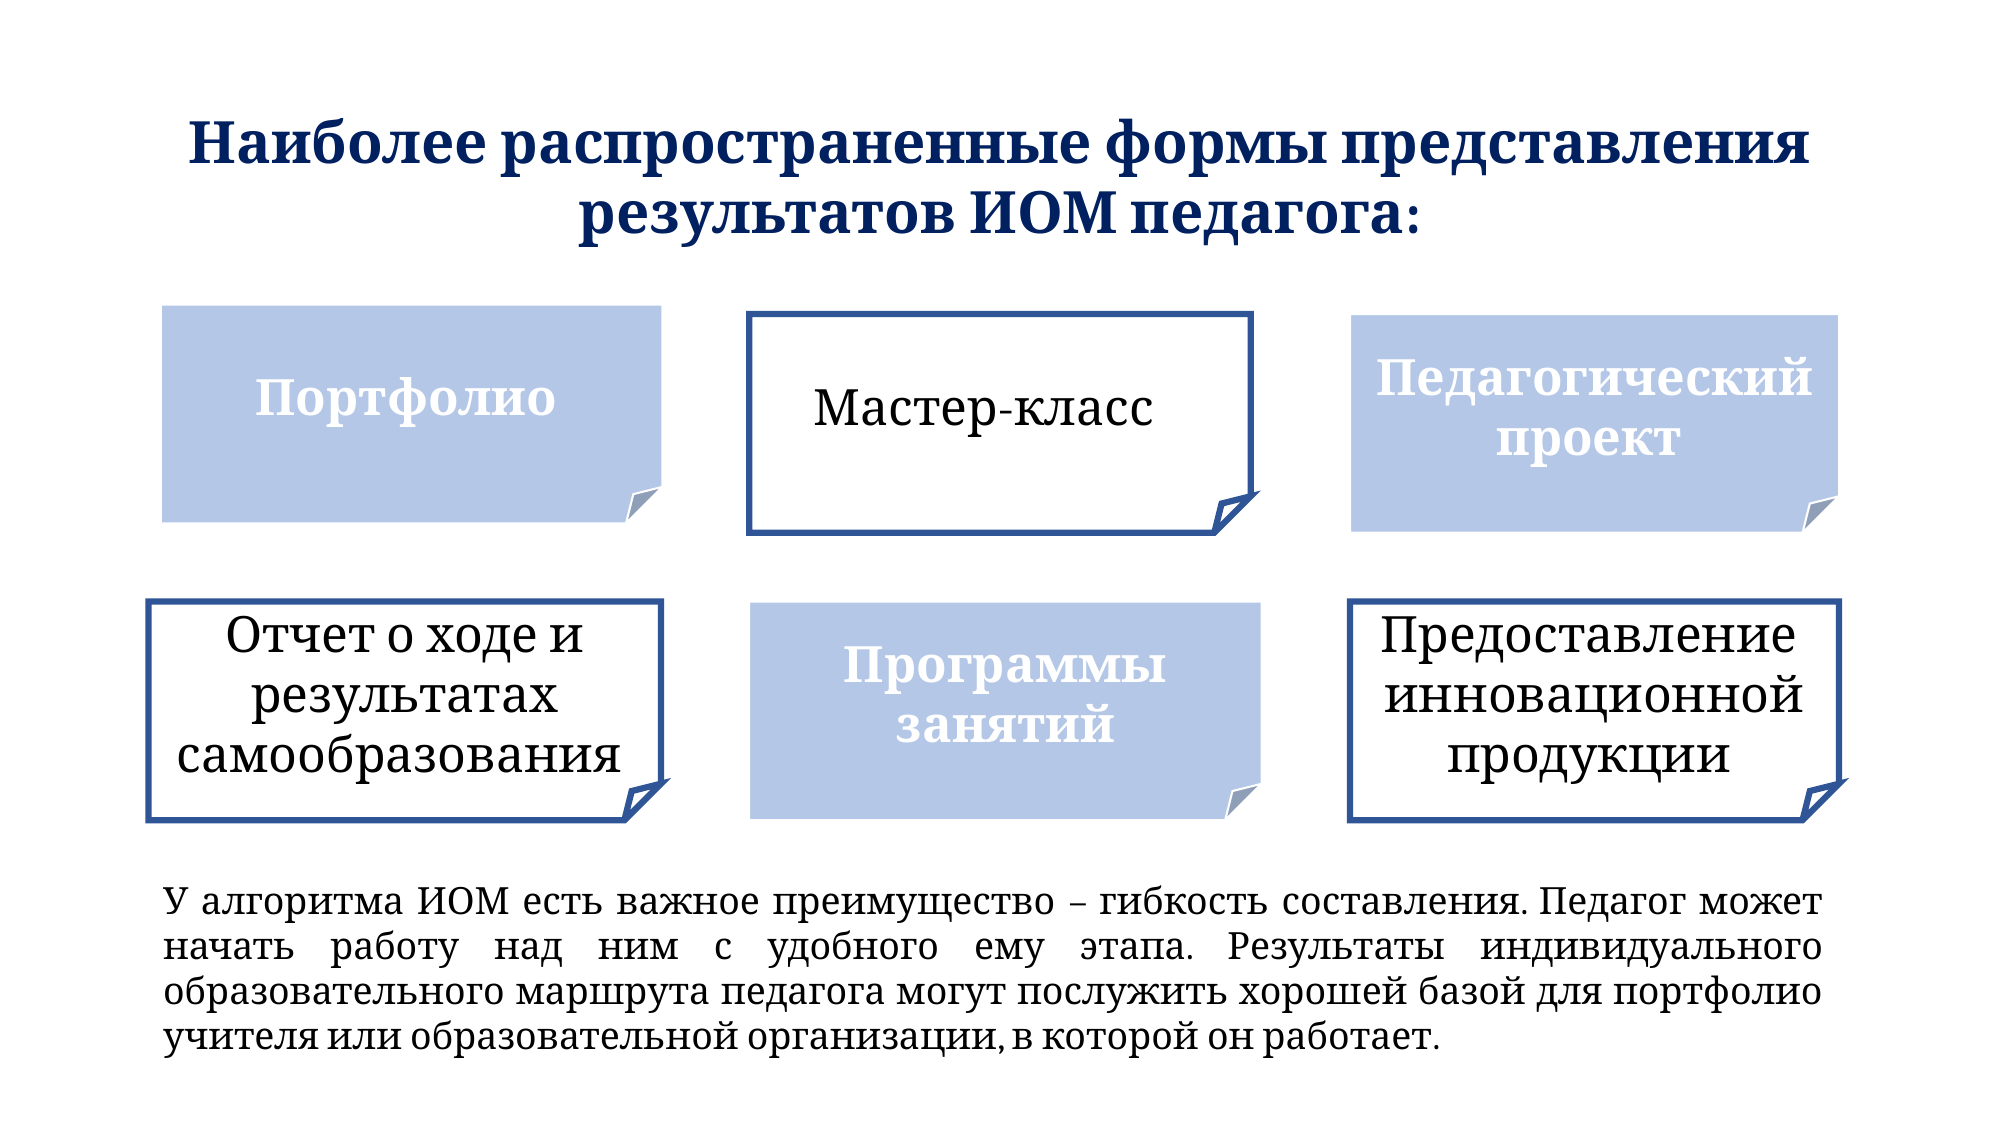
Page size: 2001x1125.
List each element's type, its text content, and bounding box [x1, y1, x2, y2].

text_box Отчет о ходе и результатах самообразования [147, 600, 665, 822]
text_box Педагогический проект [1348, 312, 1843, 534]
text_box Программы занятий [748, 600, 1266, 822]
text_box Предоставление инновационной продукции [1348, 600, 1843, 822]
text_box Мастер-класс [748, 312, 1255, 534]
text_box У алгоритма ИОМ есть важное преимущество – гибкость составления. Педагог может начать работу над ним с удобного ему этапа. Результаты индивидуального образовательного маршрута педагога могут послужить хорошей базой для портфолио учителя или образовательной организации, в которой он работает. [148, 869, 1839, 1064]
text_box Портфолио [159, 303, 666, 525]
text_box Наиболее распространенные формы представления результатов ИОМ педагога: [136, 110, 1866, 267]
